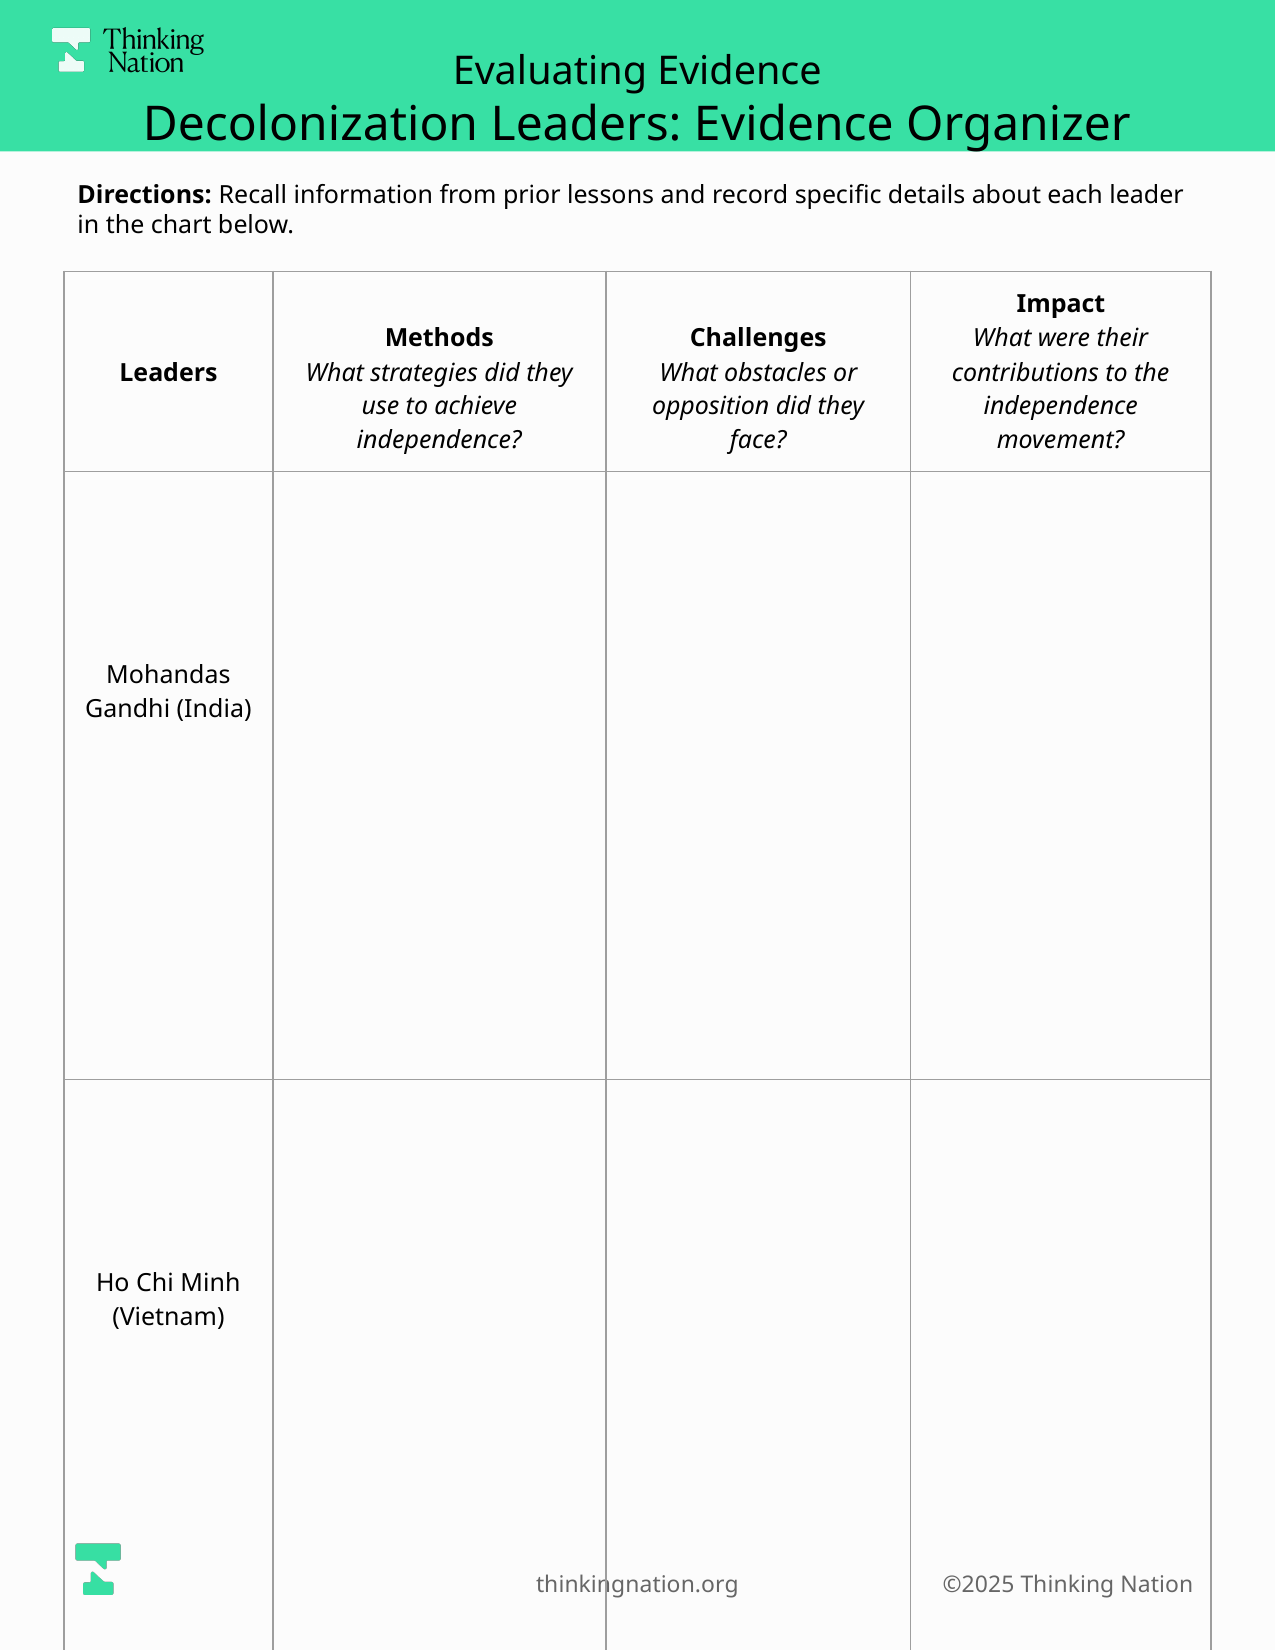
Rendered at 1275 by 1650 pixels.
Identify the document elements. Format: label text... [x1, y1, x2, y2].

table_cell [274, 1080, 605, 1650]
picture [62, 1533, 134, 1605]
table_cell [911, 1080, 1210, 1650]
table_header Methods What strategies did they use to achieve independence? [274, 272, 605, 471]
table_header Impact What were their contributions to the independence movement? [911, 272, 1210, 471]
table_cell [911, 472, 1210, 1079]
picture [35, 13, 210, 87]
table_header Leaders [65, 272, 272, 471]
table_cell [274, 472, 605, 1079]
table_cell [607, 1080, 910, 1650]
table_header Challenges What obstacles or opposition did they face? [607, 272, 910, 471]
table_cell [607, 472, 910, 1079]
text_box Directions: Recall information from prior lessons and record specific details about each leader in the chart below. [62, 163, 1210, 252]
text_box Evaluating Evidence Decolonization Leaders: Evidence Organizer [0, 0, 1275, 152]
table_cell Mohandas Gandhi (India) [65, 472, 272, 1079]
table_cell Ho Chi Minh (Vietnam) [65, 1080, 272, 1650]
